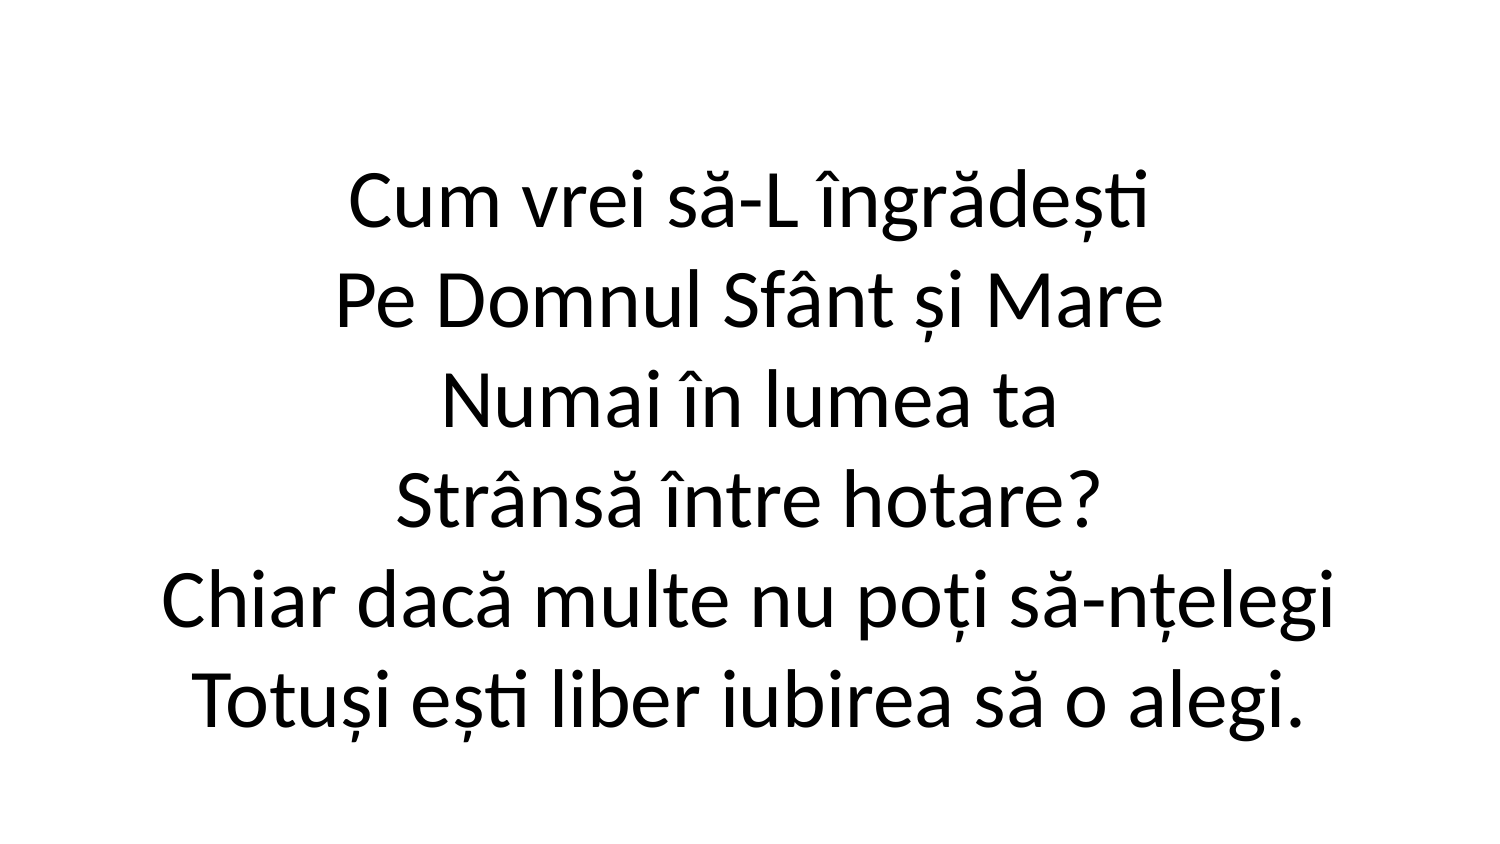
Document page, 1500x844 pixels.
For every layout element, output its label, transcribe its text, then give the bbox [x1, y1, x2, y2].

text_box Cum vrei să-L îngrădești Pe Domnul Sfânt și Mare Numai în lumea ta Strânsă între hotare? Chiar dacă multe nu poți să-nțelegi Totuși ești liber iubirea să o alegi. [146, 92, 1353, 752]
